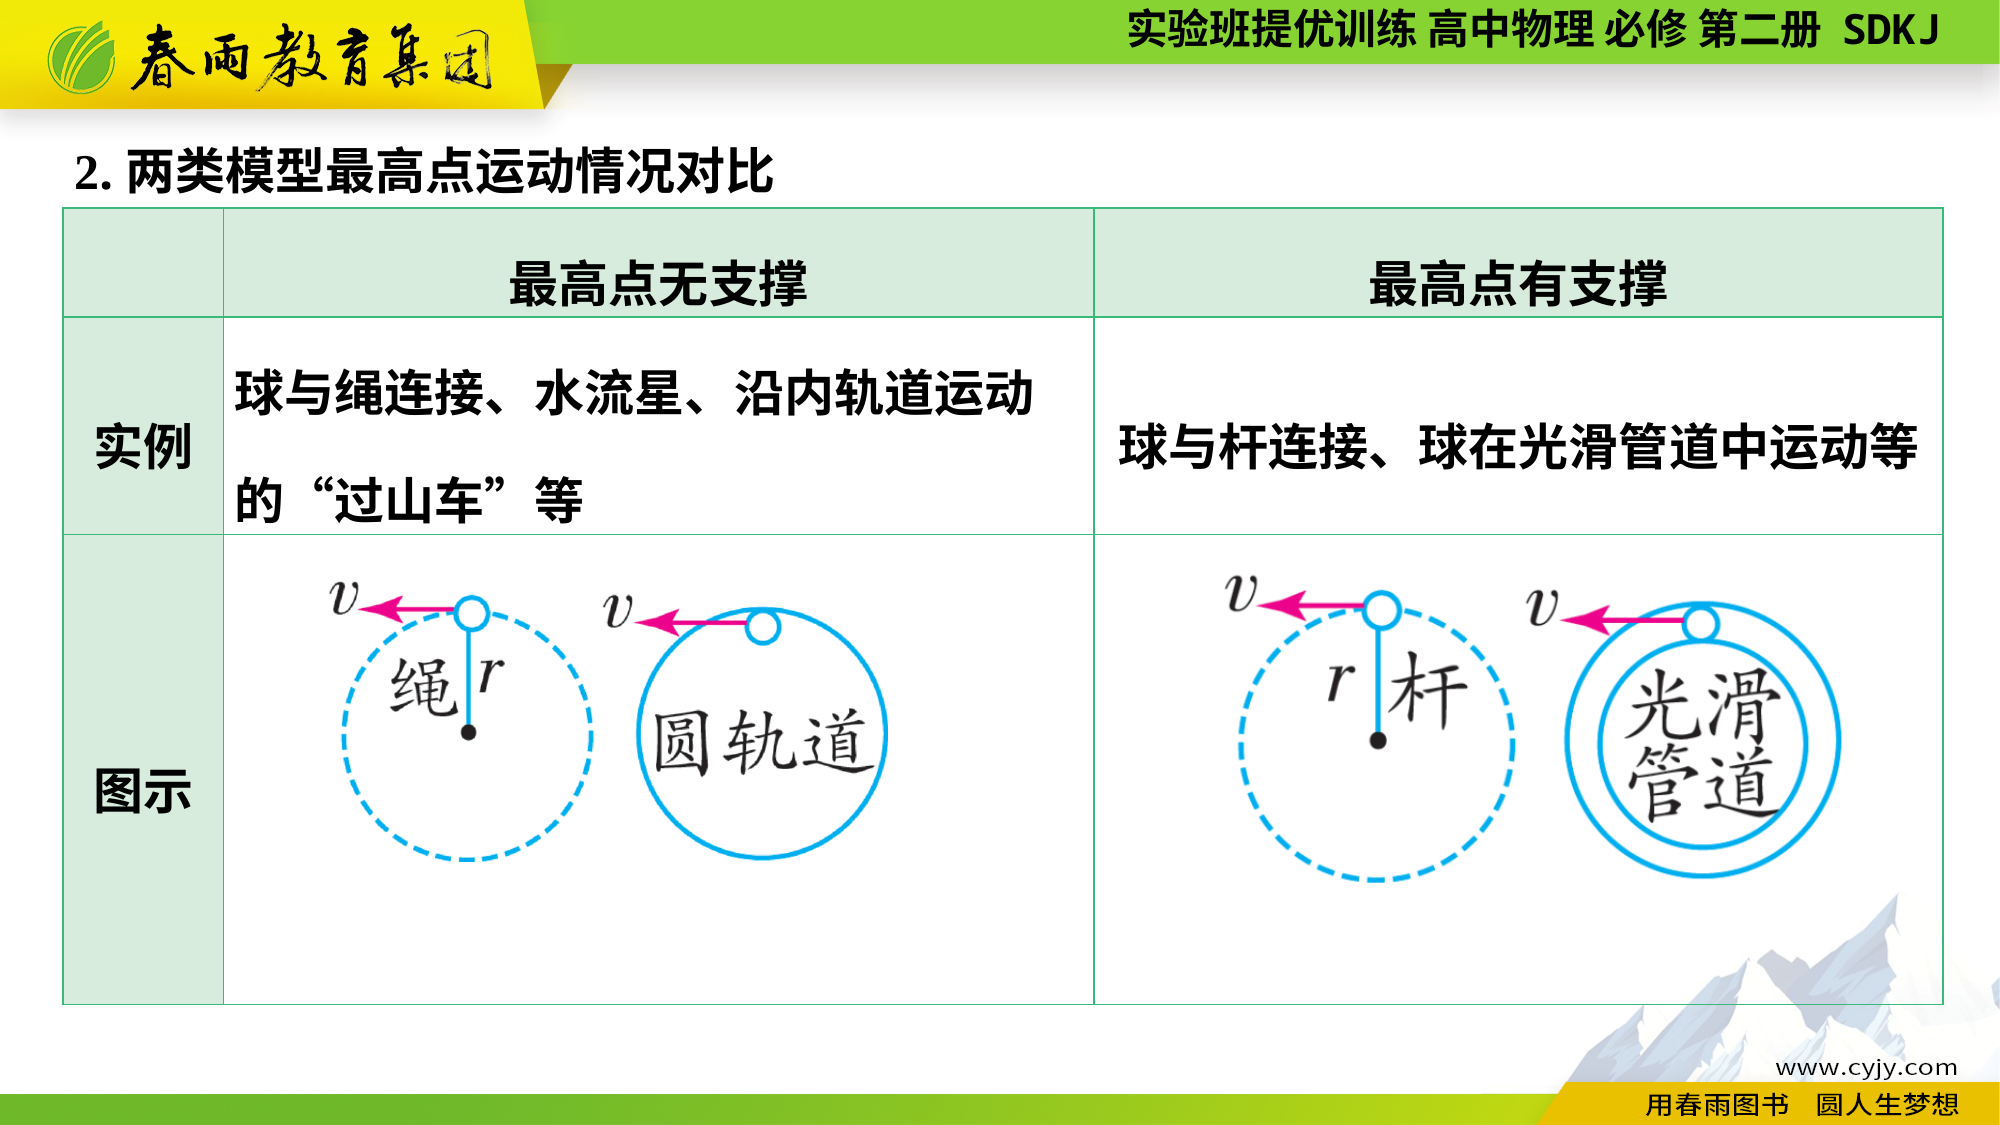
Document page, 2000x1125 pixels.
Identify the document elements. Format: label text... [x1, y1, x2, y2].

table_cell 球与杆连接、球在光滑管道中运动等 [1095, 318, 1942, 534]
table_cell 实例 [64, 318, 223, 534]
list 2.两类模型最高点运动情况对比 [59, 101, 1944, 197]
table_cell [224, 535, 1093, 1004]
table_header 最高点有支撑 [1095, 209, 1942, 316]
table_cell [1095, 535, 1942, 1004]
table_cell 球与绳连接、水流星、沿内轨道运动的“过山车”等 [224, 318, 1093, 534]
table_cell 图示 [64, 535, 223, 1004]
picture [0, 0, 2000, 1125]
table_header 最高点无支撑 [224, 209, 1093, 316]
table_header [64, 209, 223, 316]
